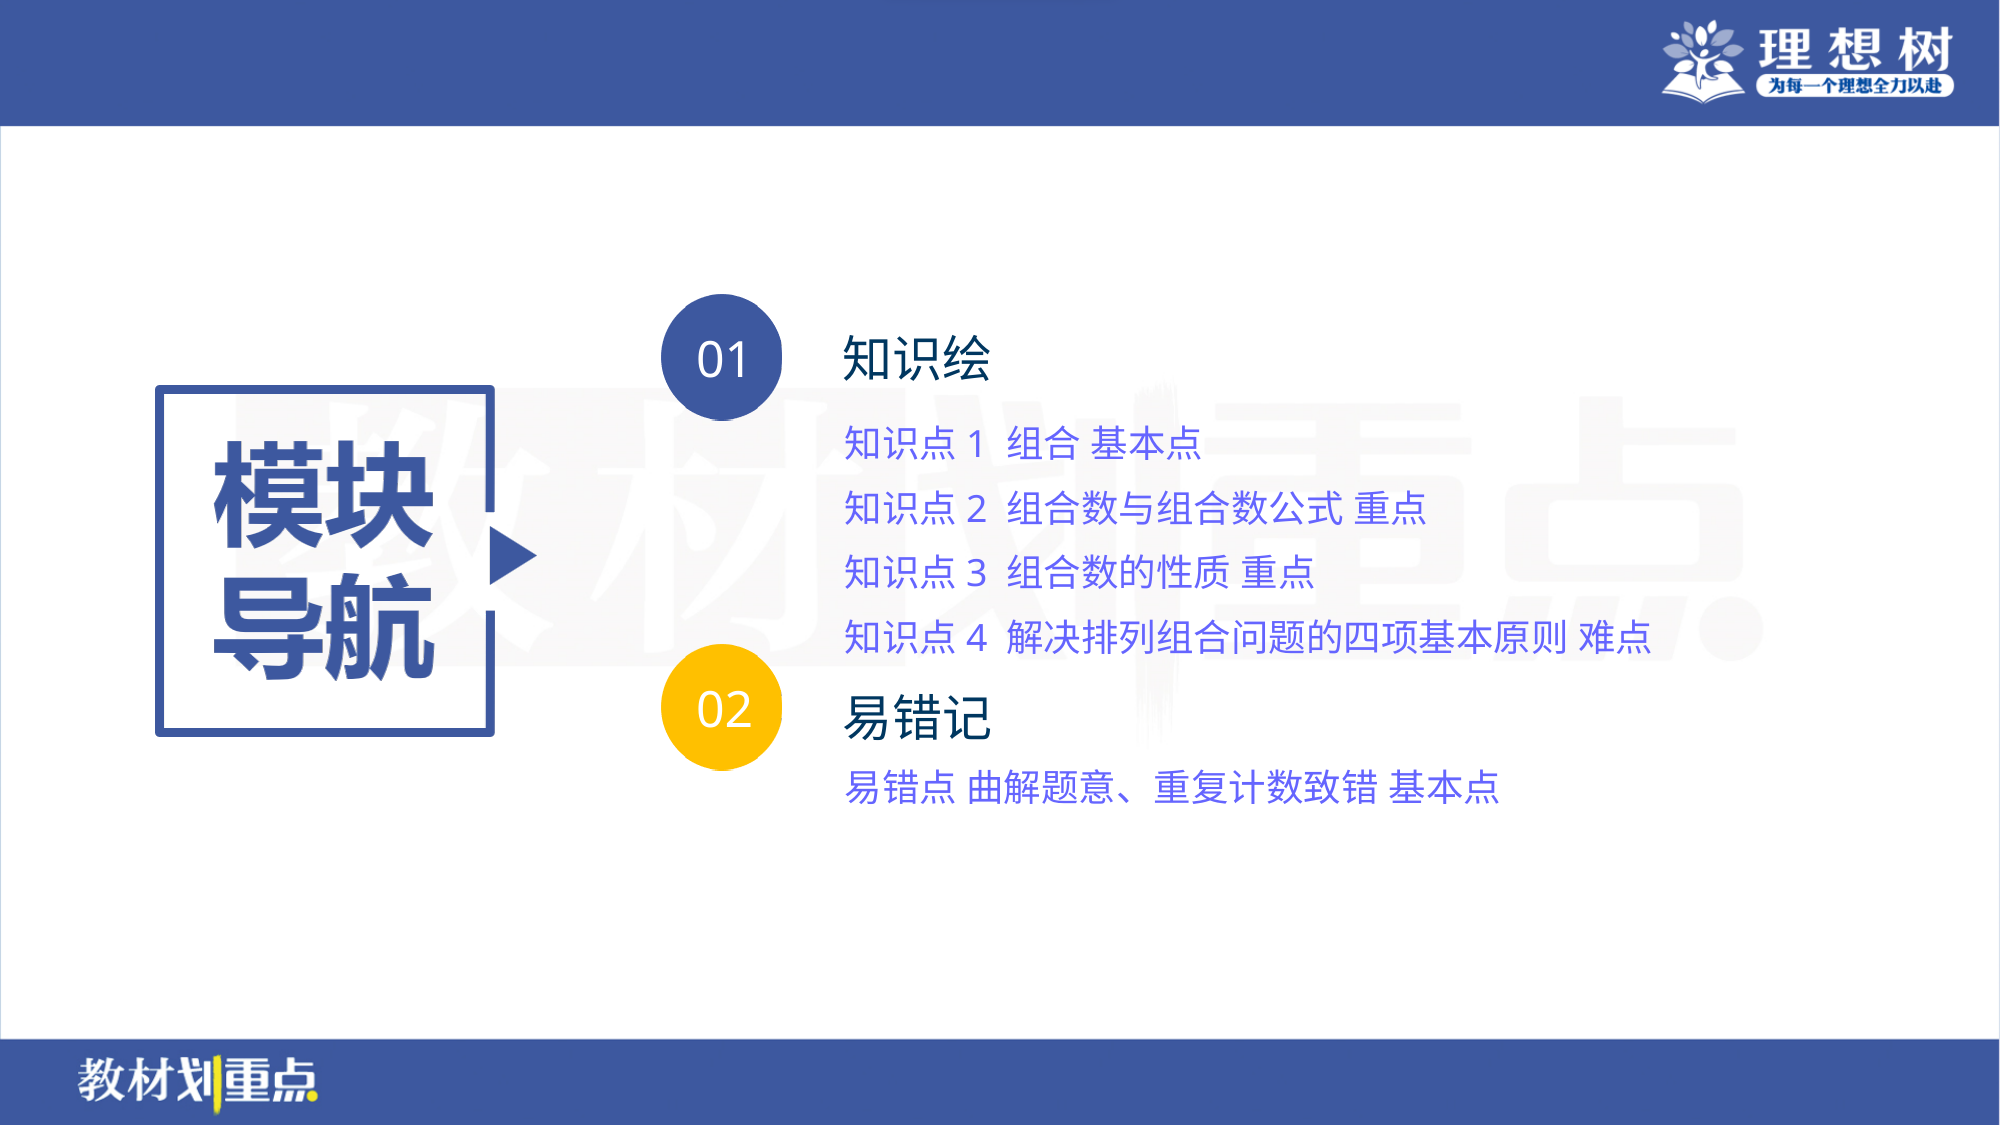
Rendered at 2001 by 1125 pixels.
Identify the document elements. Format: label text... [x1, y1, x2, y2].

text_box 易错记 [814, 678, 1022, 754]
text_box 知识绘 [814, 320, 1022, 396]
text_box 知识点1 组合 基本点 [844, 413, 1967, 472]
text_box 易错点 曲解题意、重复计数致错 基本点 [844, 757, 1967, 816]
text_box 知识点2 组合数与组合数公式 重点 [844, 477, 1967, 537]
text_box 02 [782, 644, 788, 771]
text_box 01 [782, 294, 788, 421]
picture [0, 0, 2000, 1125]
text_box 知识点4 解决排列组合问题的四项基本原则 难点 [844, 606, 1967, 666]
text_box 知识点3 组合数的性质 重点 [844, 542, 1967, 601]
